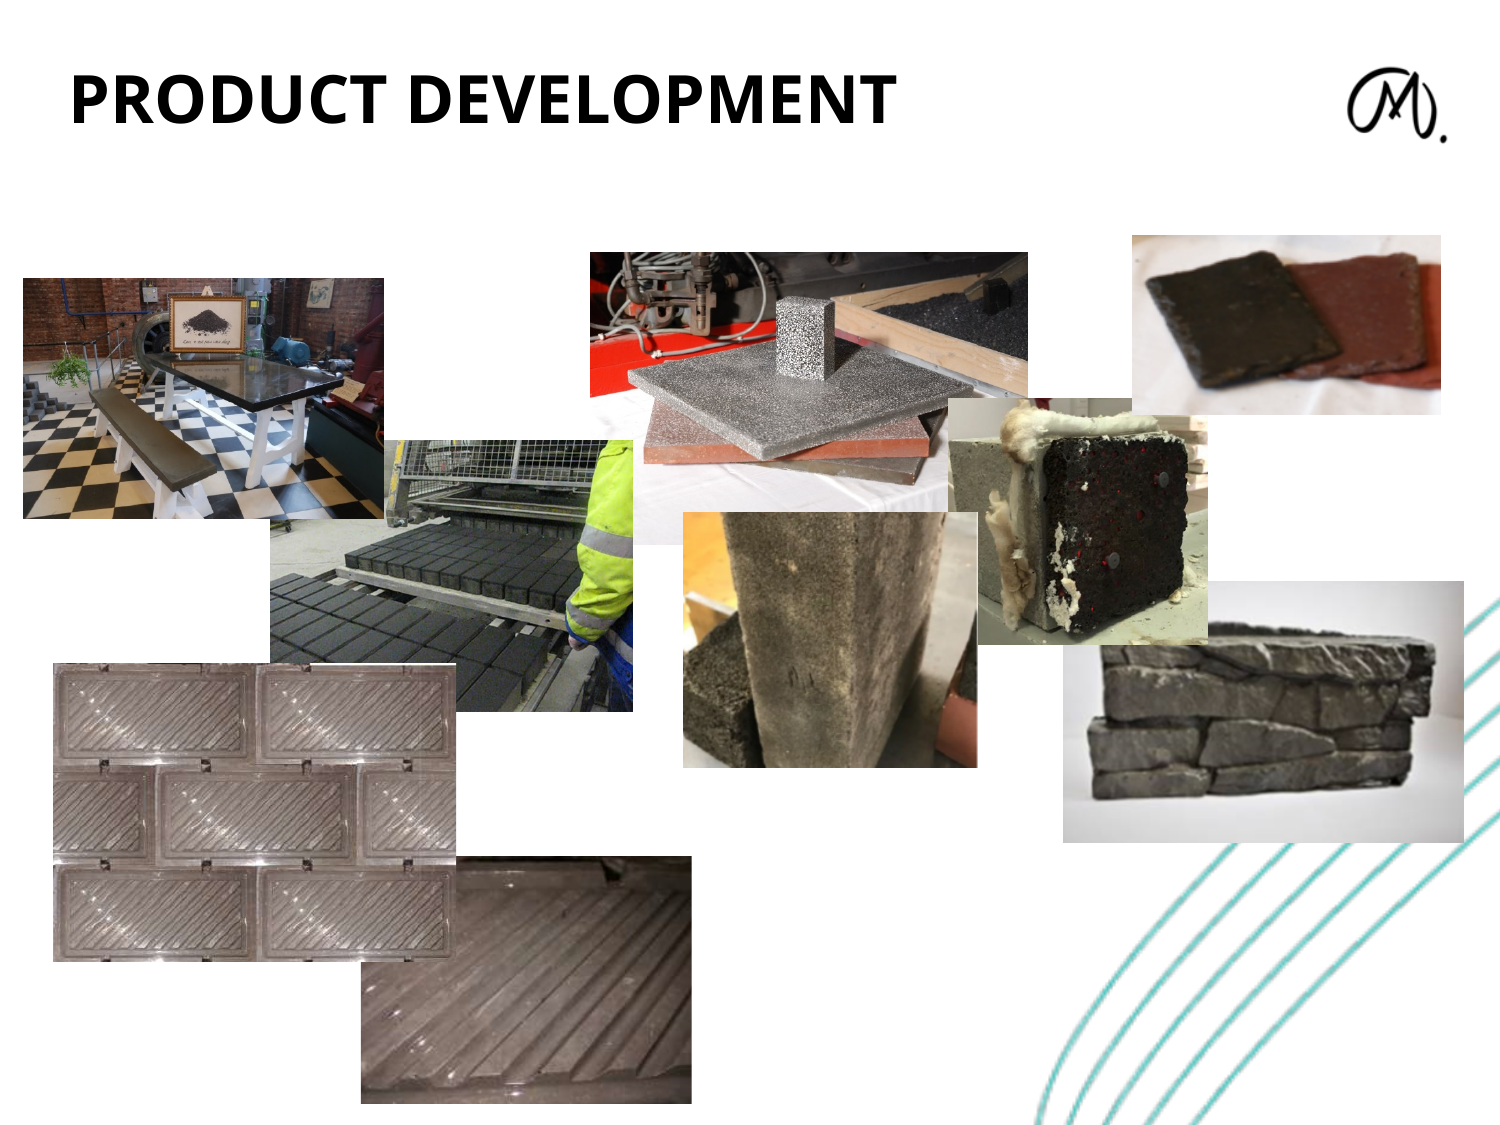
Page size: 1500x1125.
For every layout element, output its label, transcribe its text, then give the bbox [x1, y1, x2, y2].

picture [1341, 58, 1451, 149]
text_box Product development [53, 43, 1307, 161]
picture [23, 235, 1500, 1125]
